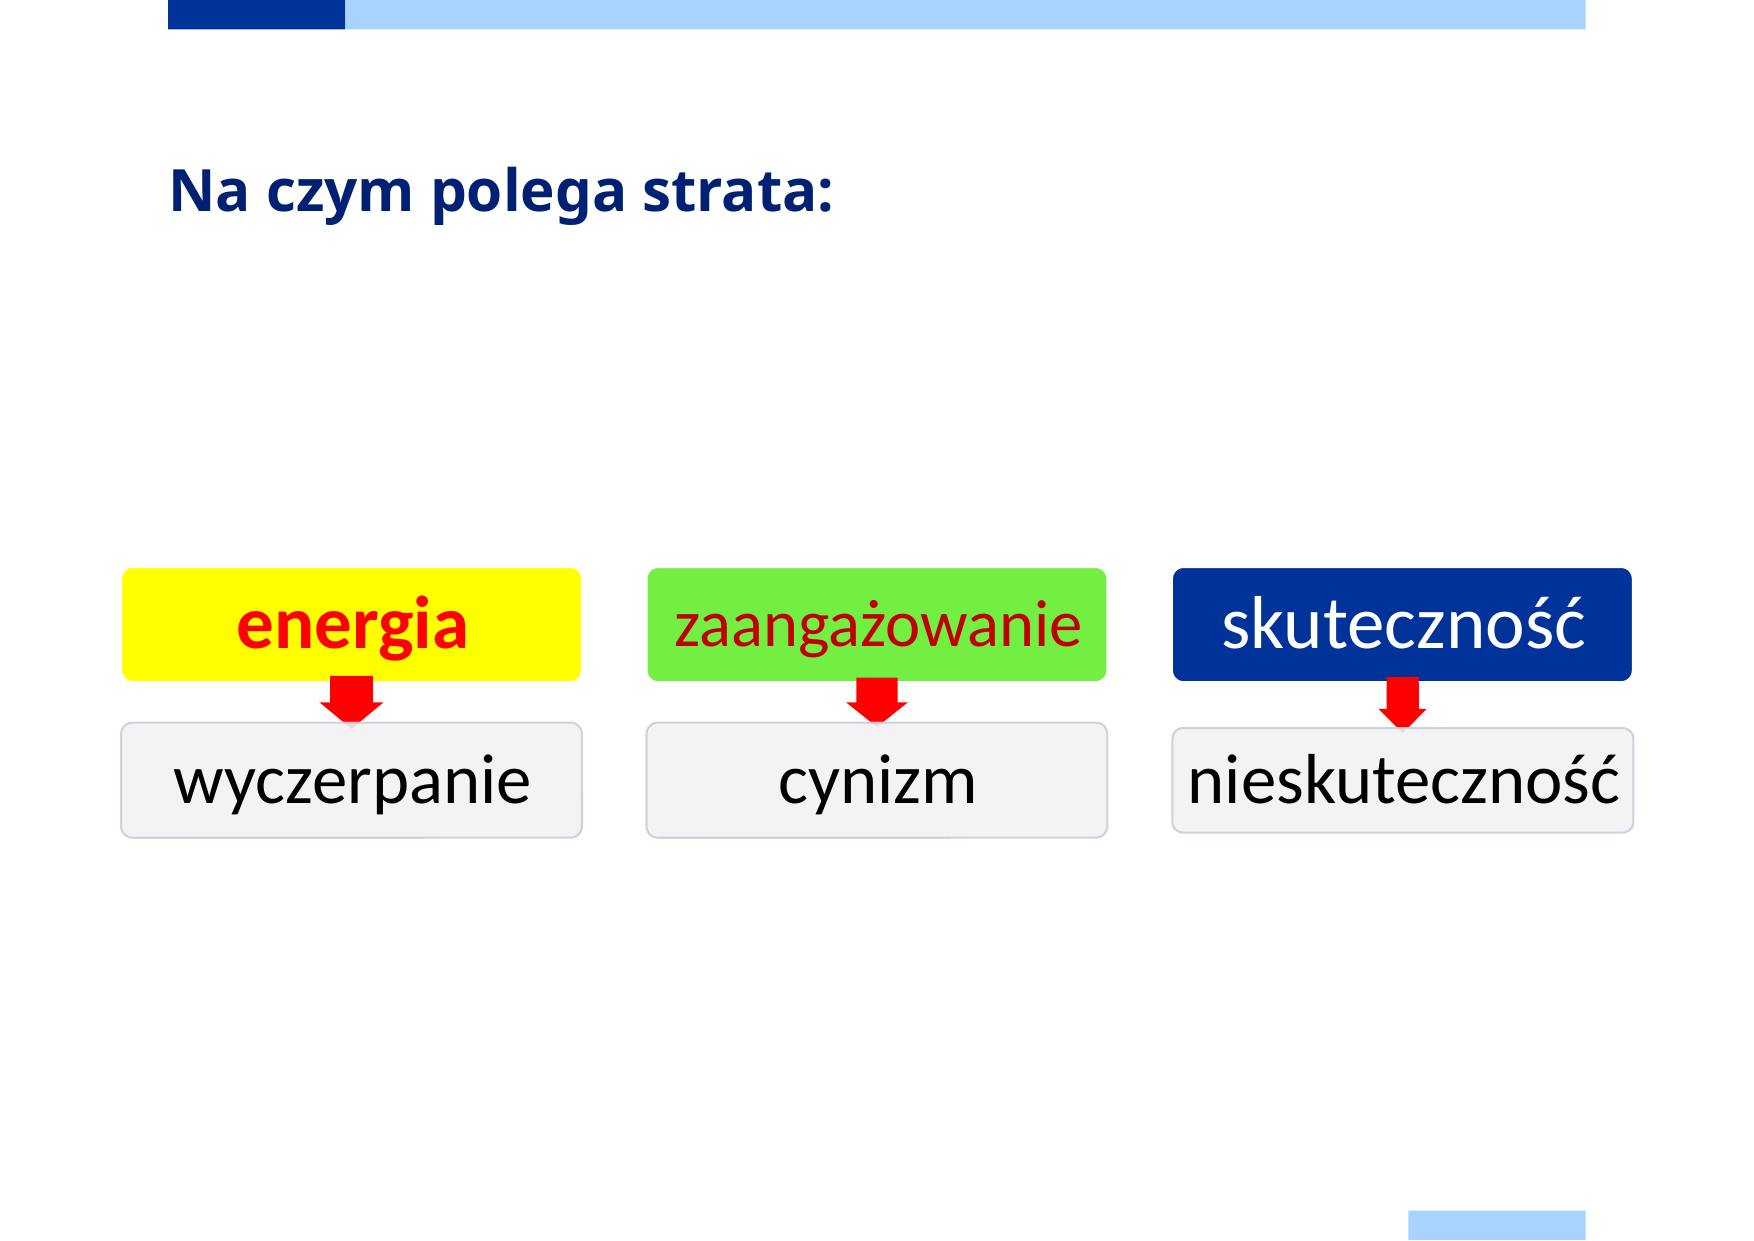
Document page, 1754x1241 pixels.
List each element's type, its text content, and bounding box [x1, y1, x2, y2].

title Na czym polega strata: [168, 147, 1586, 325]
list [120, 389, 1634, 1016]
